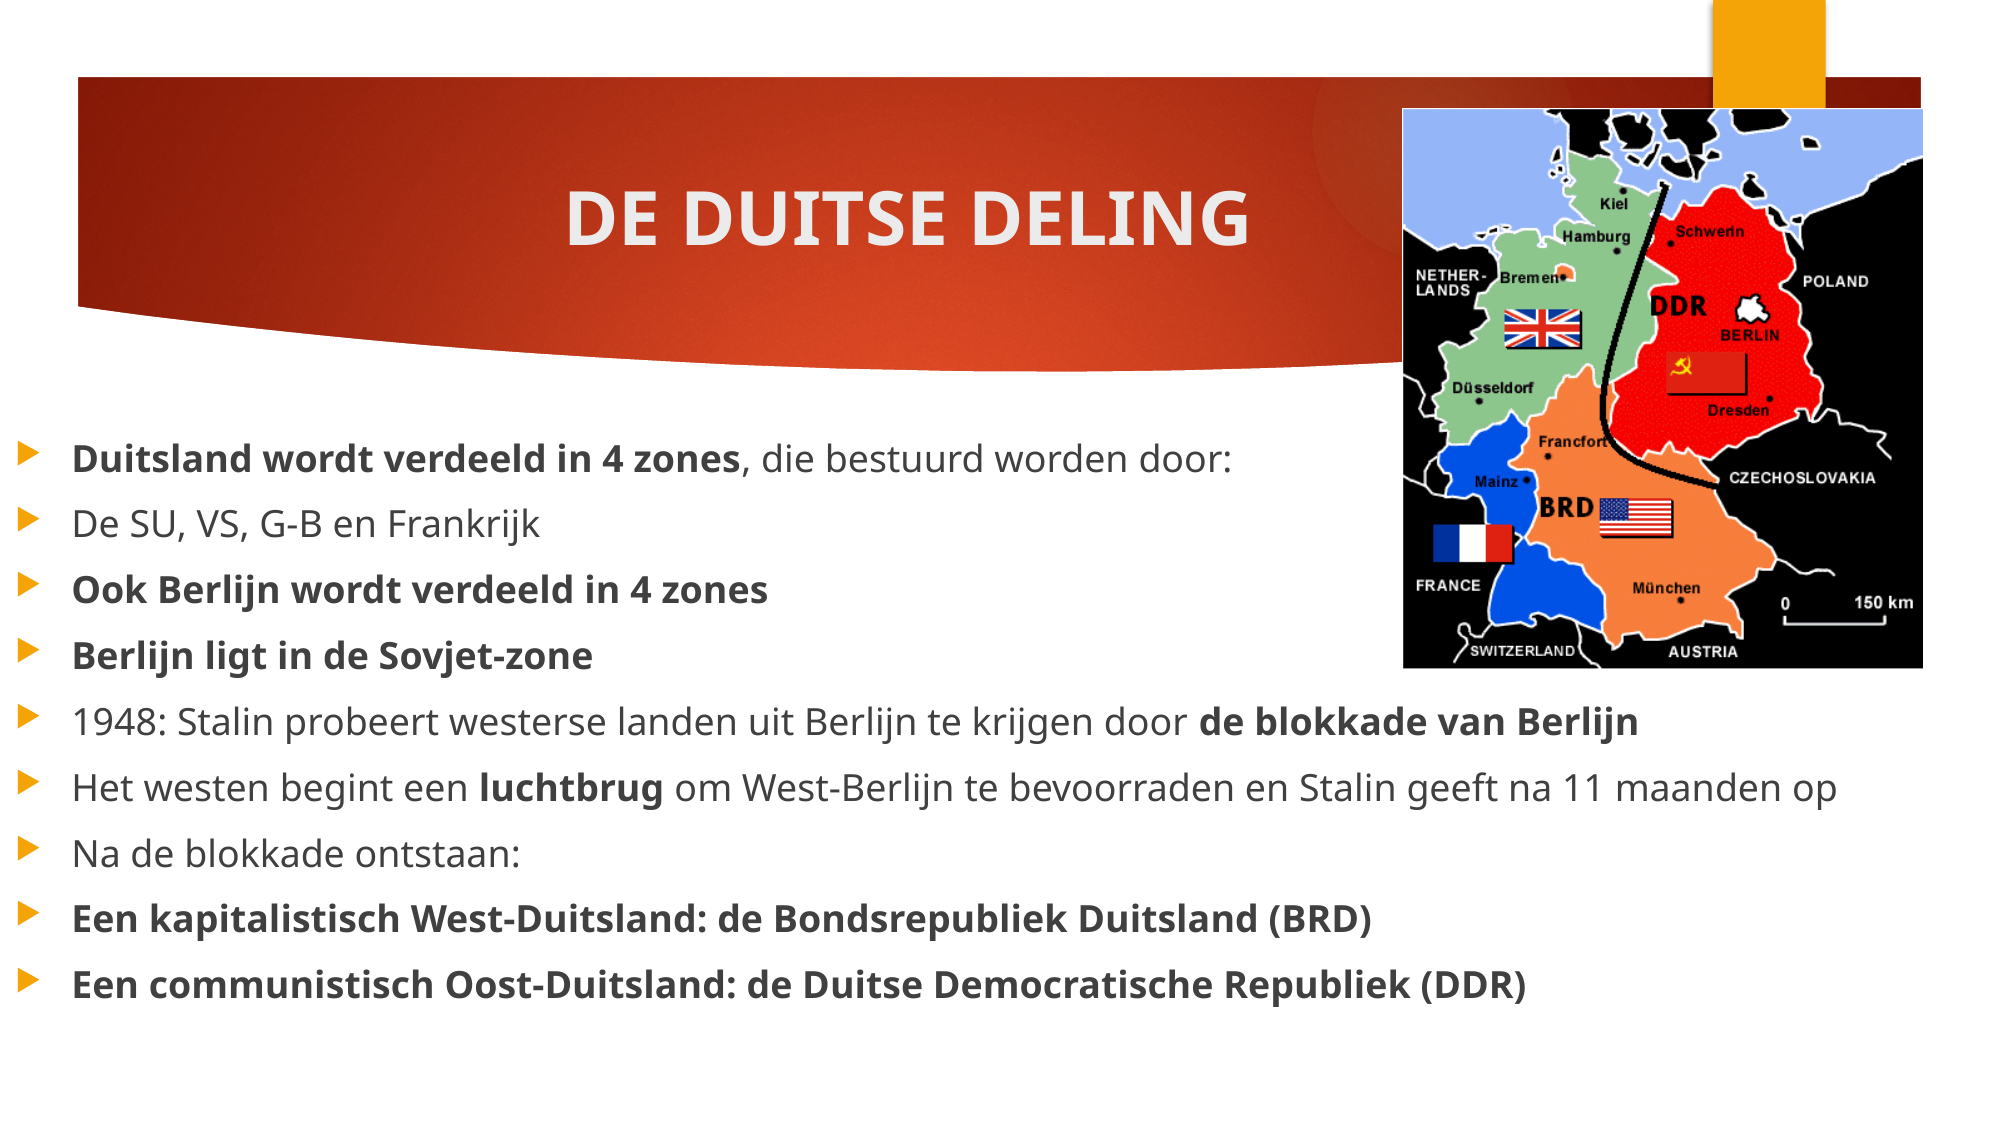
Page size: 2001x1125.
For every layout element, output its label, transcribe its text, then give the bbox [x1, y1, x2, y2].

title DE DUITSE DELING [189, 155, 1396, 275]
list Duitsland wordt verdeeld in 4 zones, die bestuurd worden door: De SU, VS, G-B en Frankrijk Ook Berlijn wordt verdeeld in 4 zones Berlijn ligt in de Sovjet-zone 1948: Stalin probeert westerse landen uit Berlijn te krijgen door de blokkade van Berlijn Het westen begint een luchtbrug om West-Berlijn te bevoorraden en Stalin geeft na 11 maanden op Na de blokkade ontstaan: Een kapitalistisch West-Duitsland: de Bondsrepubliek Duitsland (BRD) Een communistisch Oost-Duitsland: de Duitse Democratische Republiek (DDR) [0, 427, 2000, 1125]
picture [1402, 108, 1923, 672]
